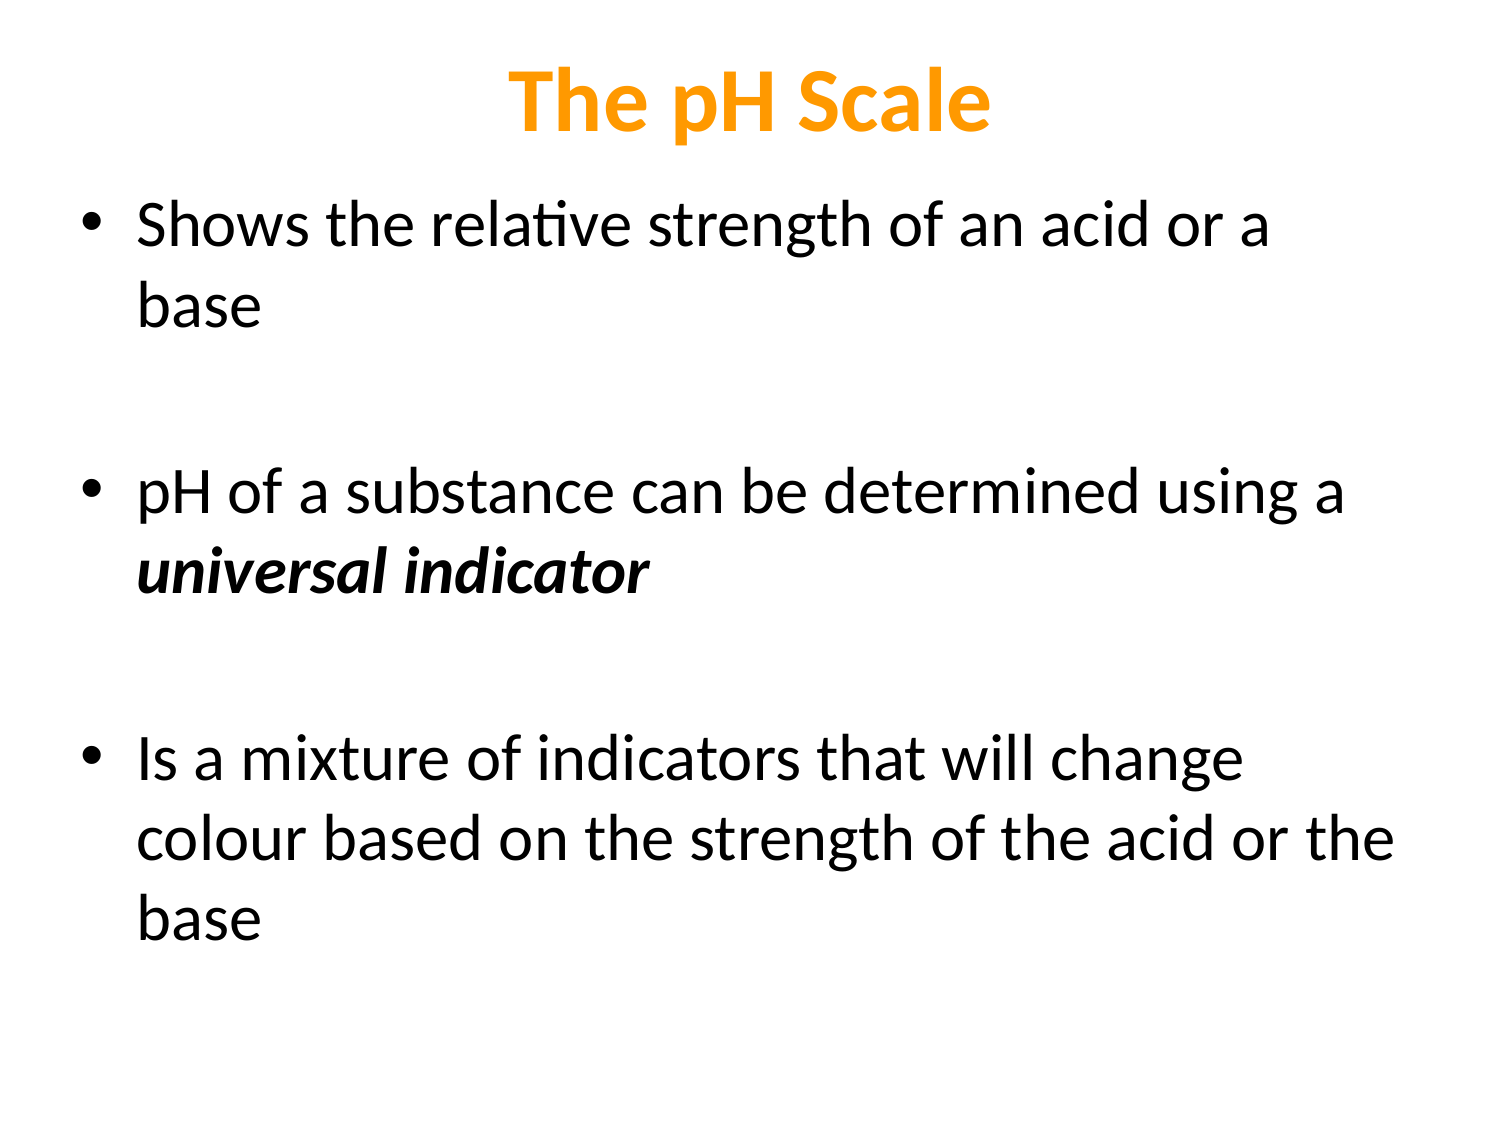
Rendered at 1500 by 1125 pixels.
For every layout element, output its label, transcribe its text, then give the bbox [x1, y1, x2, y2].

title The pH Scale [75, 30, 1426, 159]
list Shows the relative strength of an acid or a base pH of a substance can be determined using a universal indicator Is a mixture of indicators that will change colour based on the strength of the acid or the base [64, 172, 1415, 1047]
